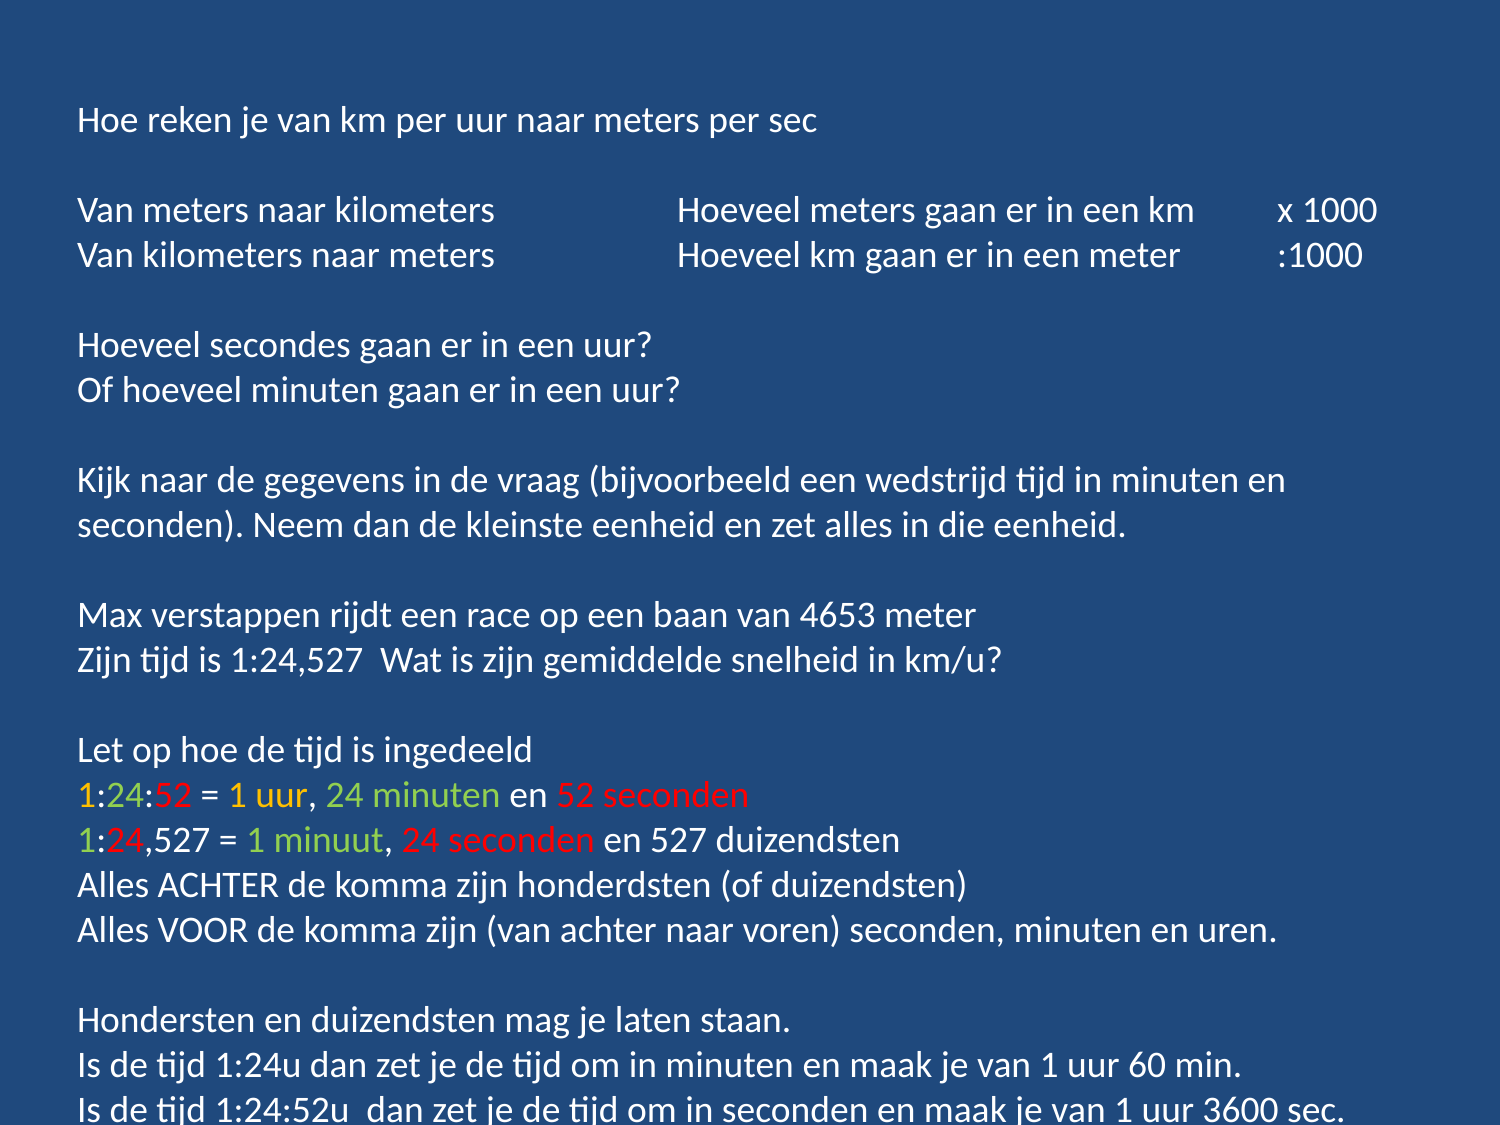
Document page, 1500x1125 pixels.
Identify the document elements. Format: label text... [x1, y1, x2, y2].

text_box Hoe reken je van km per uur naar meters per sec Van meters naar kilometers Hoeveel meters gaan er in een km x 1000 Van kilometers naar meters Hoeveel km gaan er in een meter :1000 Hoeveel secondes gaan er in een uur? Of hoeveel minuten gaan er in een uur? Kijk naar de gegevens in de vraag (bijvoorbeeld een wedstrijd tijd in minuten en seconden). Neem dan de kleinste eenheid en zet alles in die eenheid. Max verstappen rijdt een race op een baan van 4653 meter Zijn tijd is 1:24,527 Wat is zijn gemiddelde snelheid in km/u? Let op hoe de tijd is ingedeeld 1:24:52 = 1 uur, 24 minuten en 52 seconden 1:24,527 = 1 minuut, 24 seconden en 527 duizendsten Alles ACHTER de komma zijn honderdsten (of duizendsten) Alles VOOR de komma zijn (van achter naar voren) seconden, minuten en uren. Hondersten en duizendsten mag je laten staan. Is de tijd 1:24u dan zet je de tijd om in minuten en maak je van 1 uur 60 min. Is de tijd 1:24:52u dan zet je de tijd om in seconden en maak je van 1 uur 3600 sec. [62, 87, 1425, 1125]
